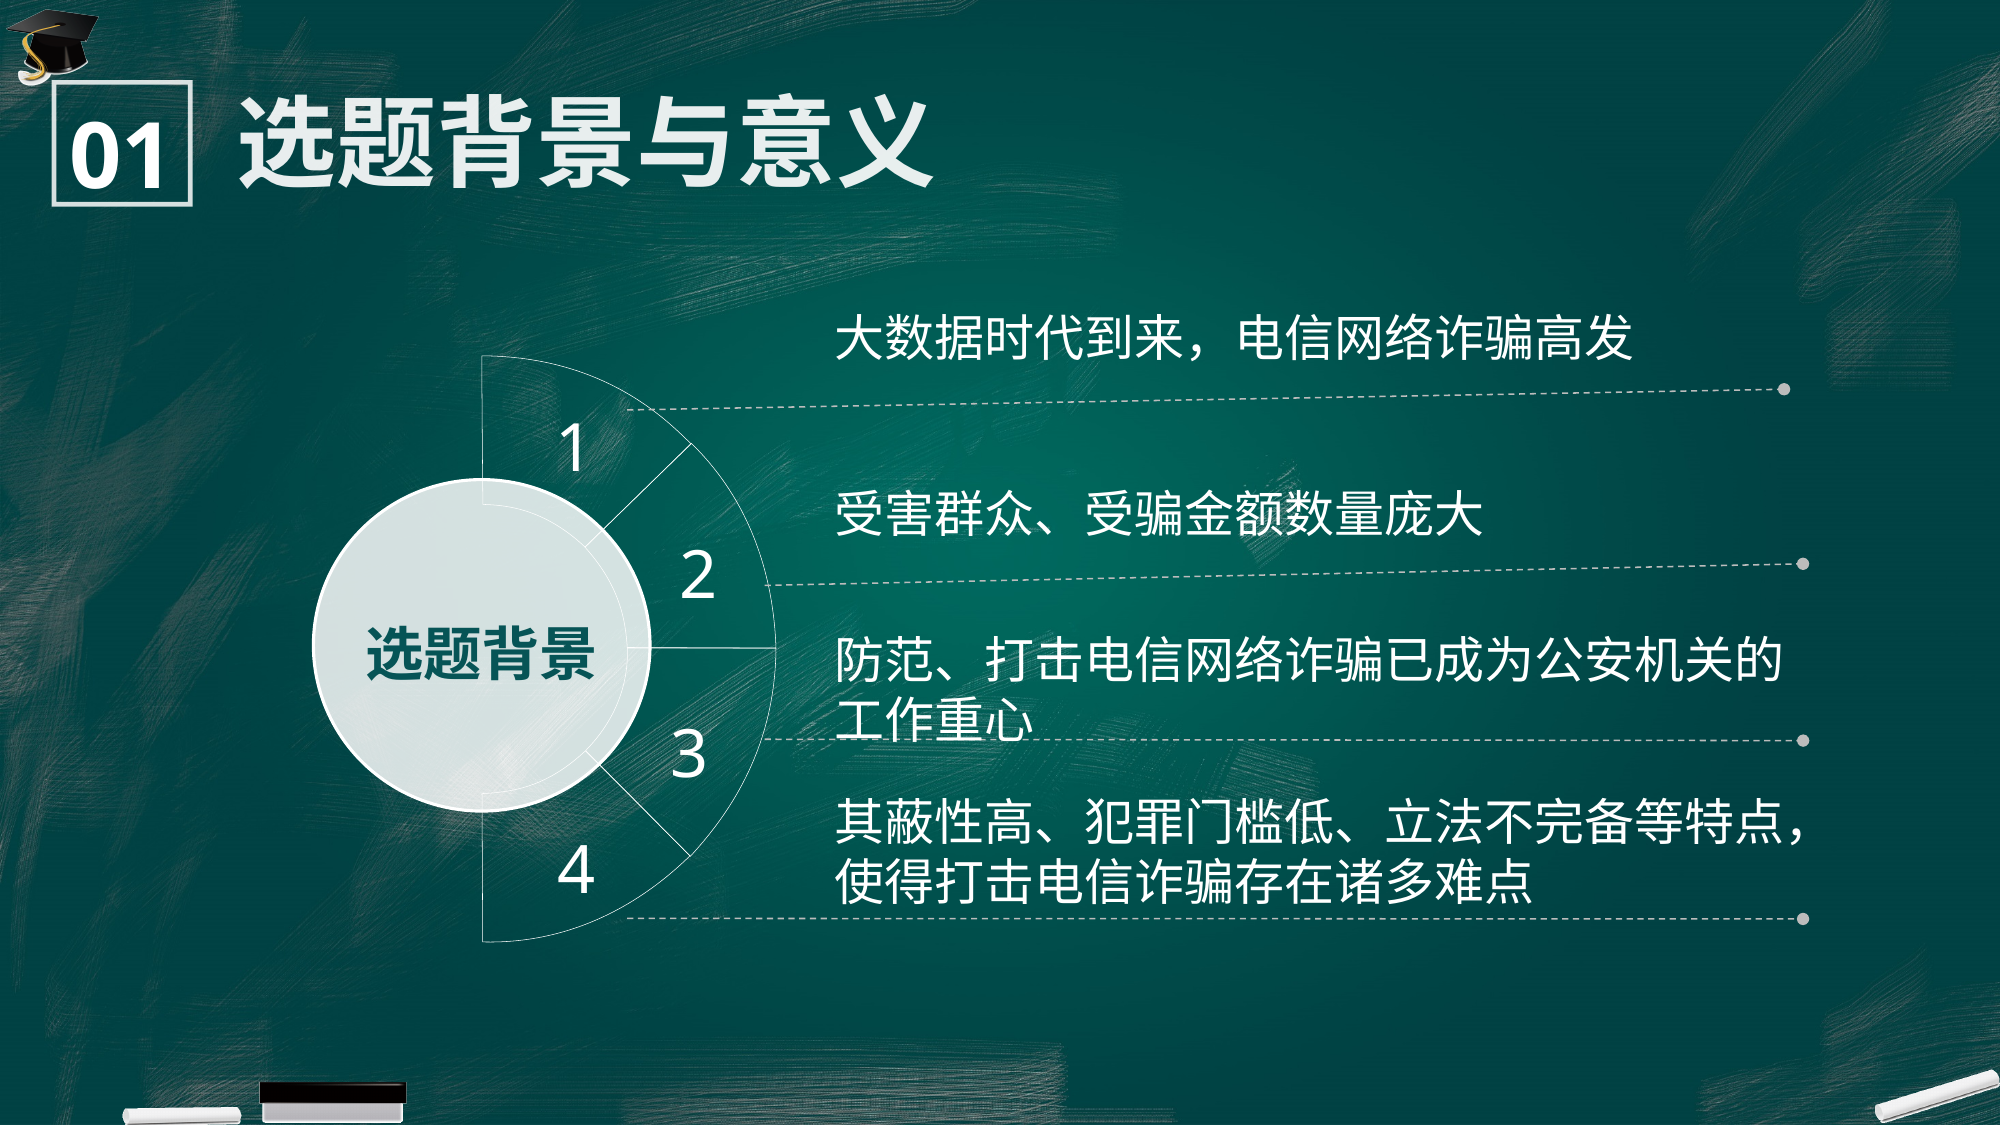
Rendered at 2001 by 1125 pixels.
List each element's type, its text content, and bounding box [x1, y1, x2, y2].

text_box 1 [480, 354, 691, 547]
text_box 选题背景 [312, 478, 626, 813]
text_box [1789, 557, 1810, 571]
text_box 3 [584, 646, 778, 858]
text_box [1774, 383, 1791, 396]
picture [0, 0, 2000, 1125]
text_box 其蔽性高、犯罪门槛低、立法不完备等特点，使得打击电信诈骗存在诸多难点 [799, 750, 1890, 951]
text_box 受害群众、受骗金额数量庞大 [799, 459, 1625, 566]
text_box 防范、打击电信网络诈骗已成为公安机关的工作重心 [799, 635, 1836, 742]
title 选题背景与意义 [221, 79, 1927, 216]
text_box 01 [53, 81, 191, 205]
text_box 大数据时代到来，电信网络诈骗高发 [799, 283, 1658, 390]
text_box [1796, 912, 1810, 926]
text_box 4 [480, 750, 690, 944]
text_box [1797, 742, 1809, 747]
text_box 2 [583, 441, 777, 647]
